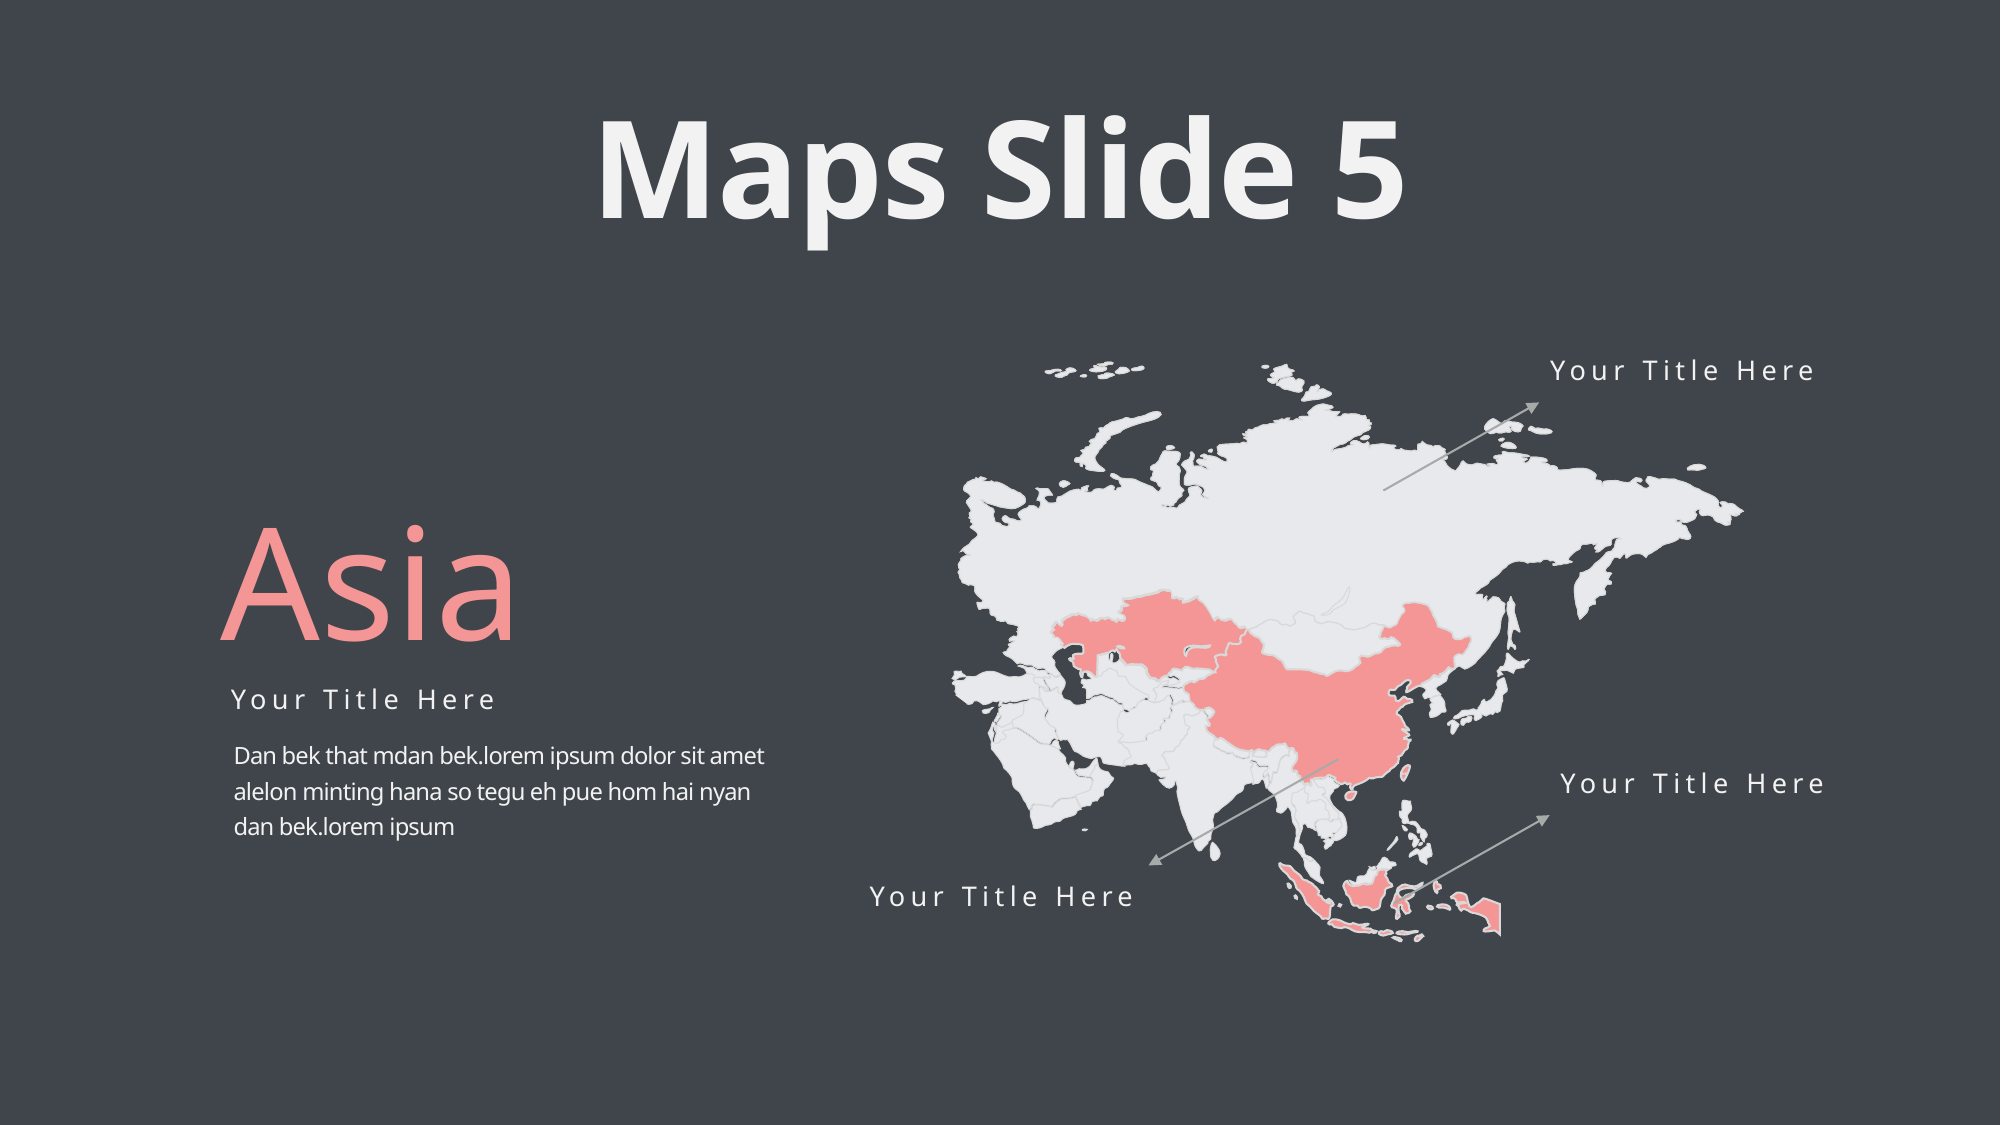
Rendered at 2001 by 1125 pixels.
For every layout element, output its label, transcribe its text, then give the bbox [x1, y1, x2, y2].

text_box Maps Slide 5 [534, 79, 1466, 251]
text_box Asia [216, 479, 782, 676]
text_box Your Title Here [226, 678, 532, 719]
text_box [952, 362, 1744, 942]
text_box Your Title Here [1545, 349, 1851, 391]
text_box Dan bek that mdan bek.lorem ipsum dolor sit amet alelon minting hana so tegu eh pue hom hai nyan dan bek.lorem ipsum [218, 726, 805, 848]
text_box Your Title Here [1744, 761, 1862, 803]
text_box Your Title Here [856, 874, 952, 916]
